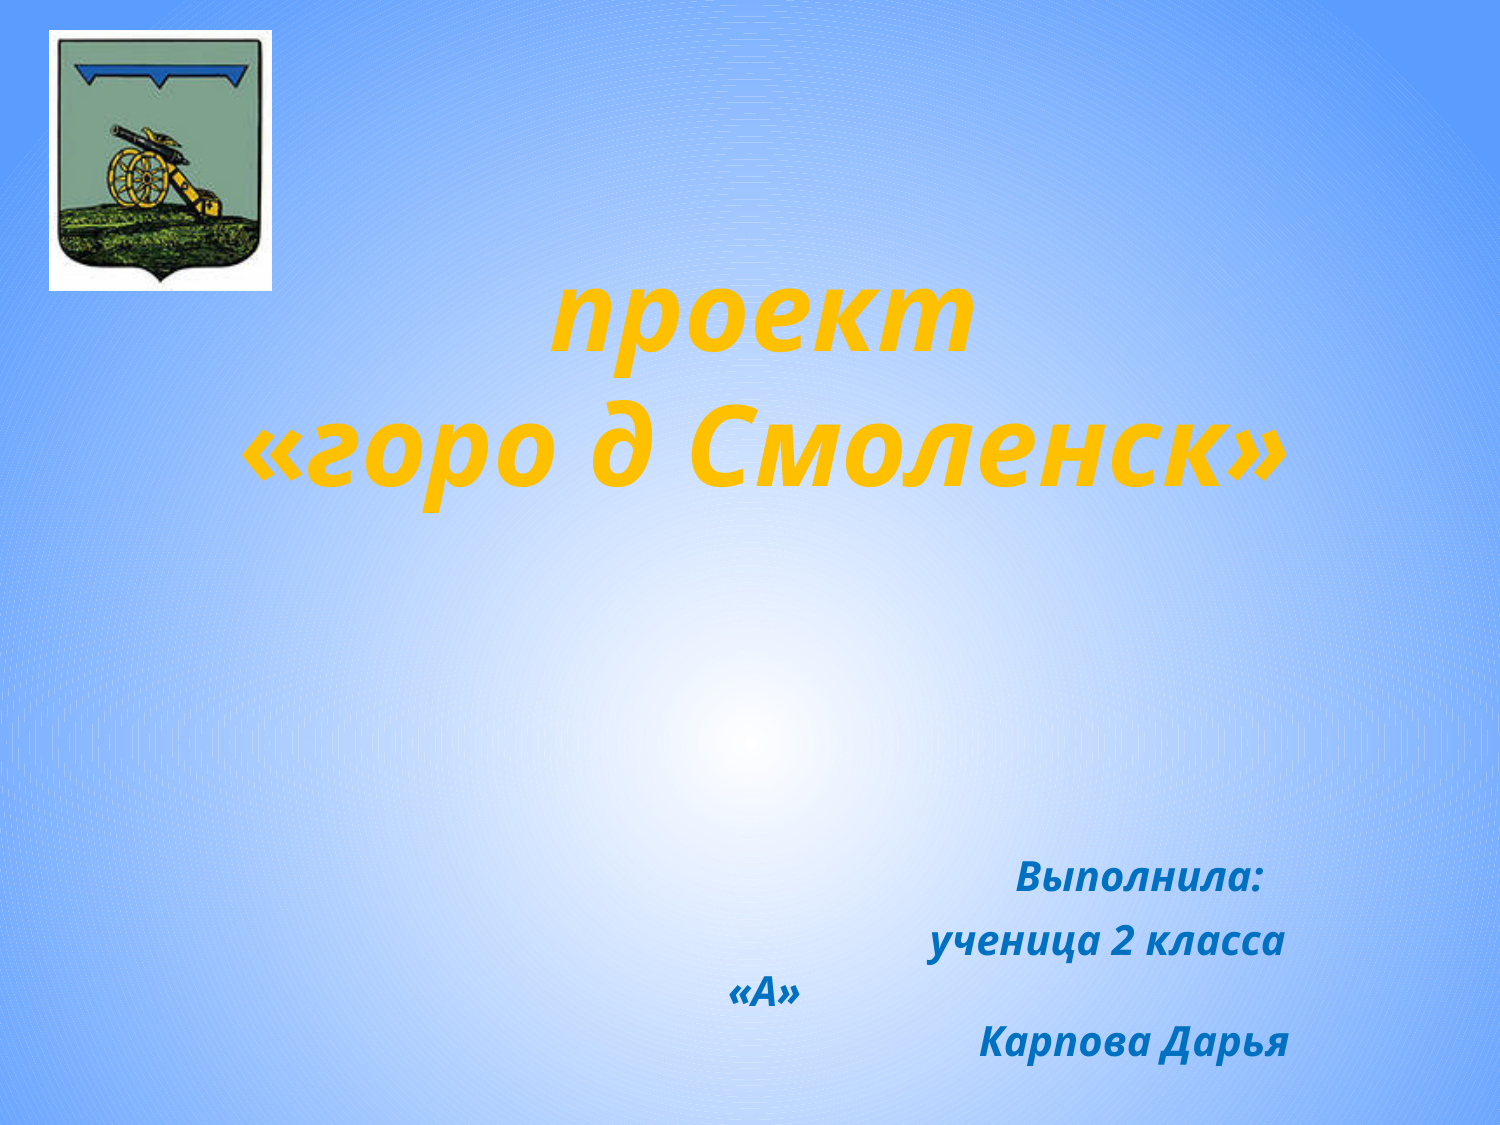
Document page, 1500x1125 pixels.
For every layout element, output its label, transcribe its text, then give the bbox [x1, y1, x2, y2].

picture [49, 30, 272, 291]
title проект «горо д Смоленск» Выполнила: ученица 2 класса «А» Карпова Дарья [161, 231, 1339, 622]
